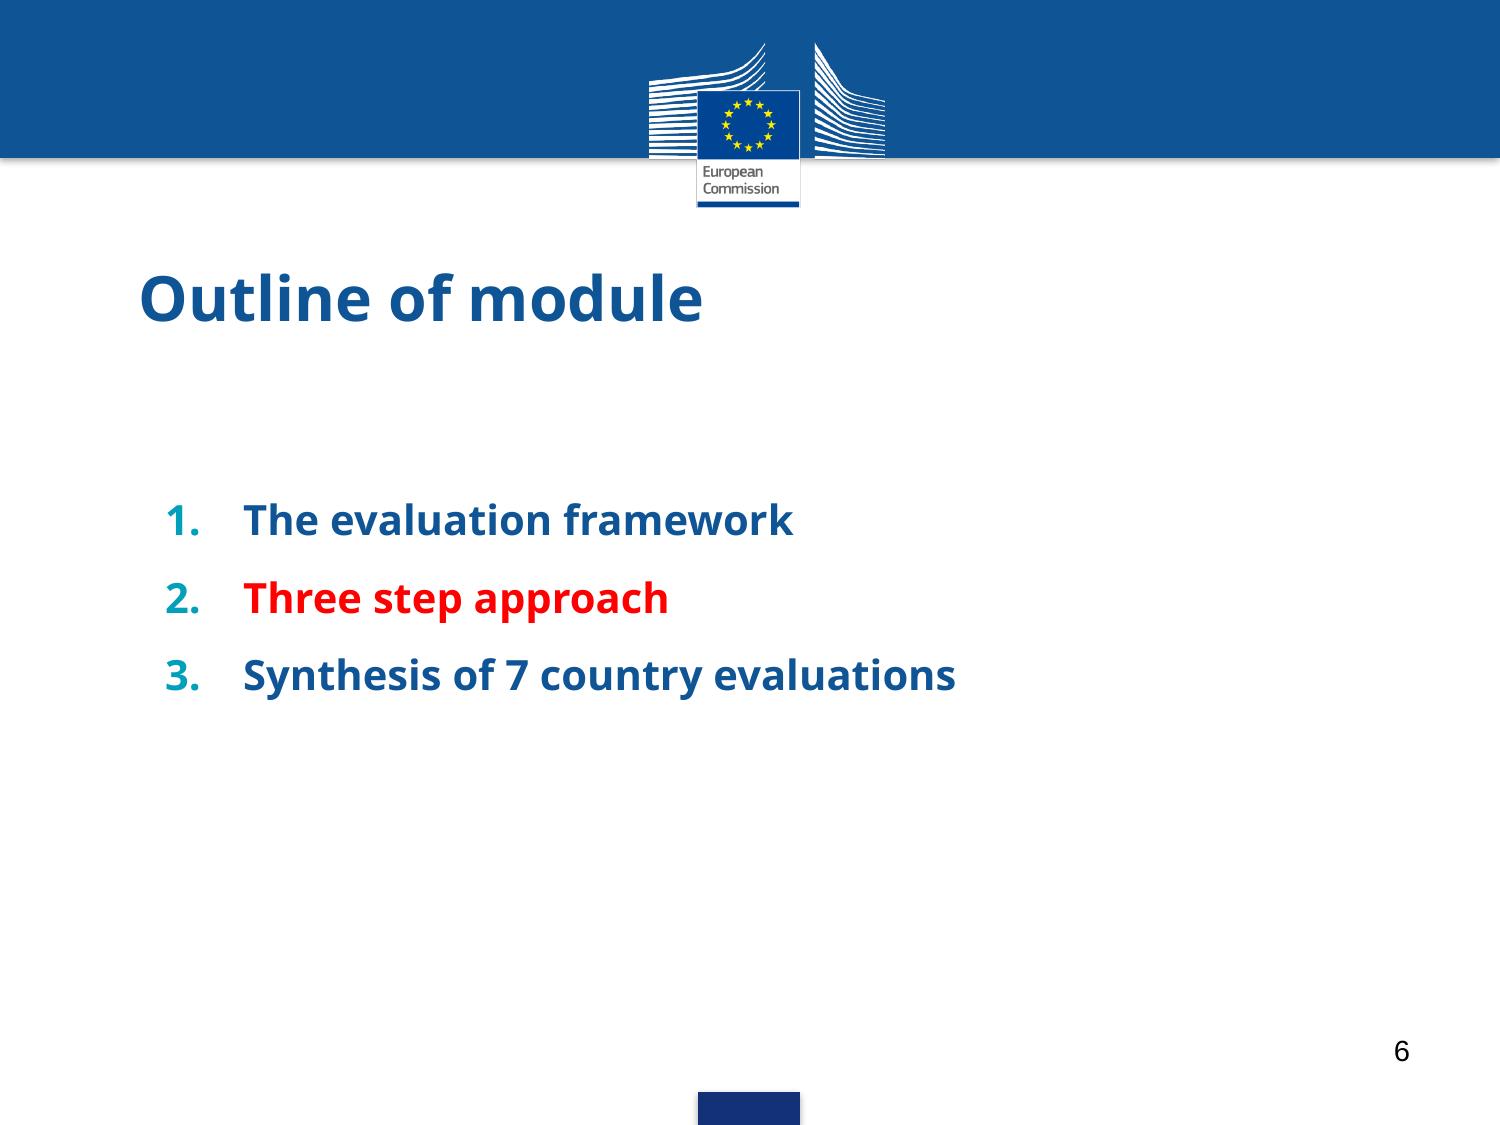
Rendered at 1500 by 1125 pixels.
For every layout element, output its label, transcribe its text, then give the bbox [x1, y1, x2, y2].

title Outline of module [64, 219, 1415, 374]
slide_number 6 [1074, 1024, 1425, 1103]
list The evaluation framework Three step approach Synthesis of 7 country evaluations [75, 408, 1425, 988]
picture [649, 42, 885, 208]
